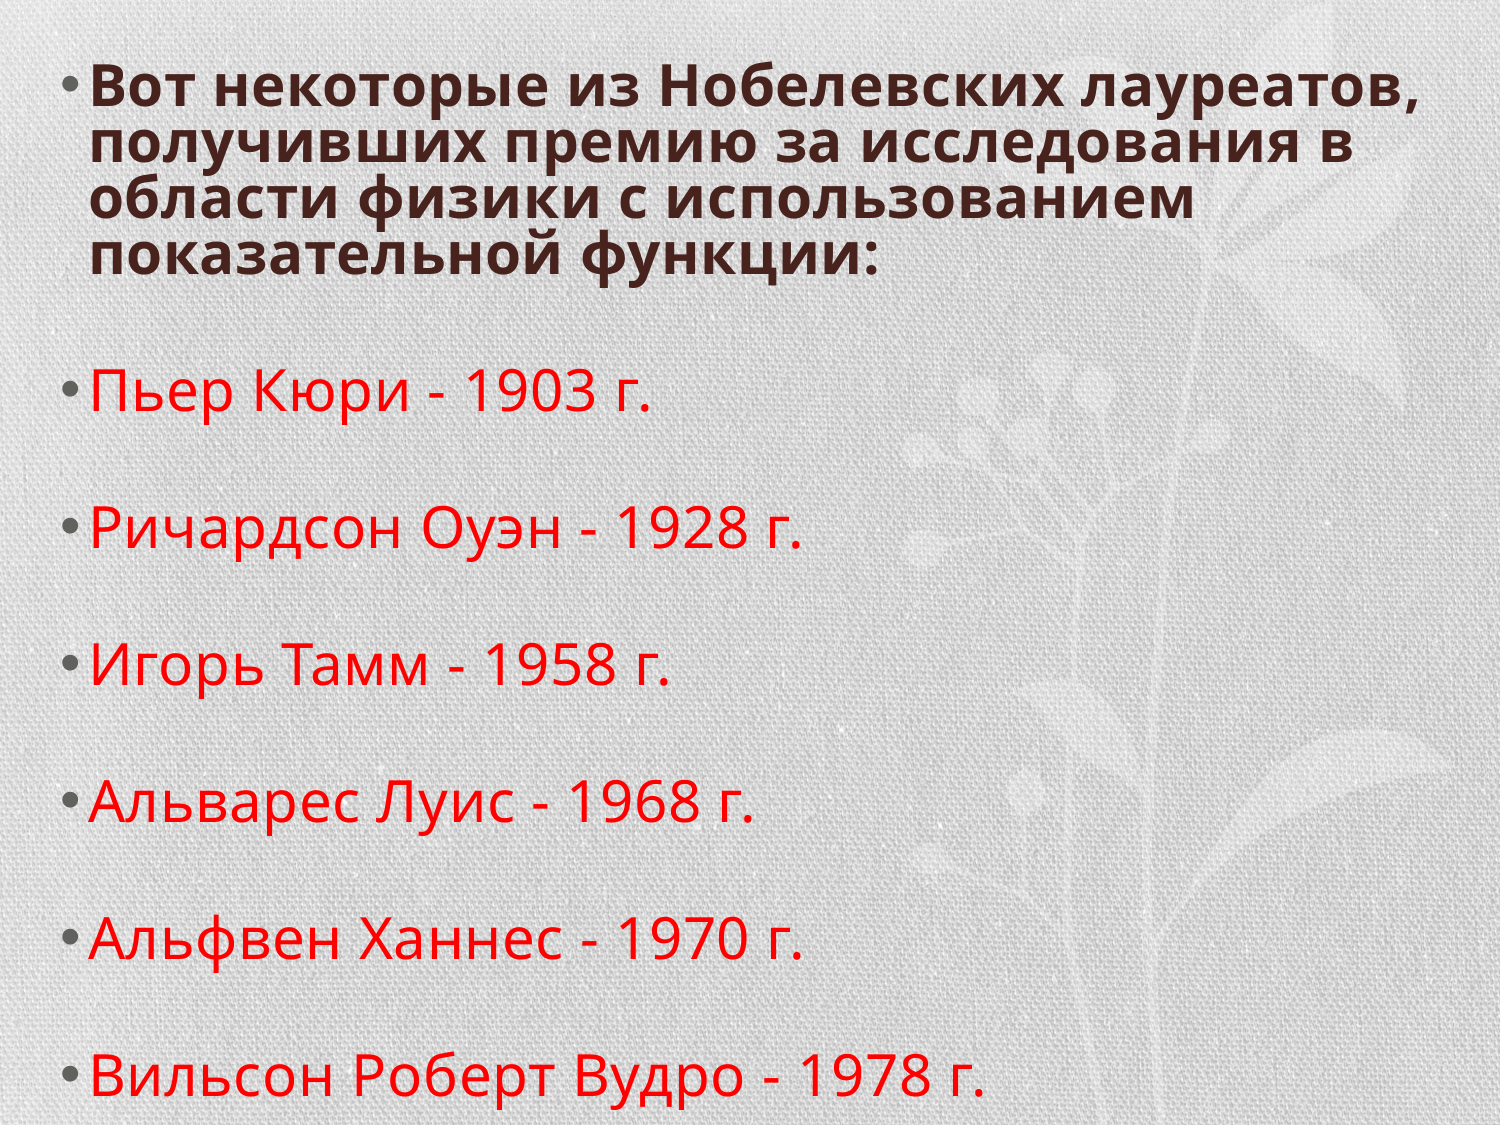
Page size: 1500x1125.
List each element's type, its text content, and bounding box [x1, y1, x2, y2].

list Вот некоторые из Нобелевских лауреатов, получивших премию за исследования в области физики с использованием показательной функции: Пьер Кюри - 1903 г. Ричардсон Оуэн - 1928 г. Игорь Тамм - 1958 г. Альварес Луис - 1968 г. Альфвен Ханнес - 1970 г. Вильсон Роберт Вудро - 1978 г. [45, 54, 1455, 1023]
